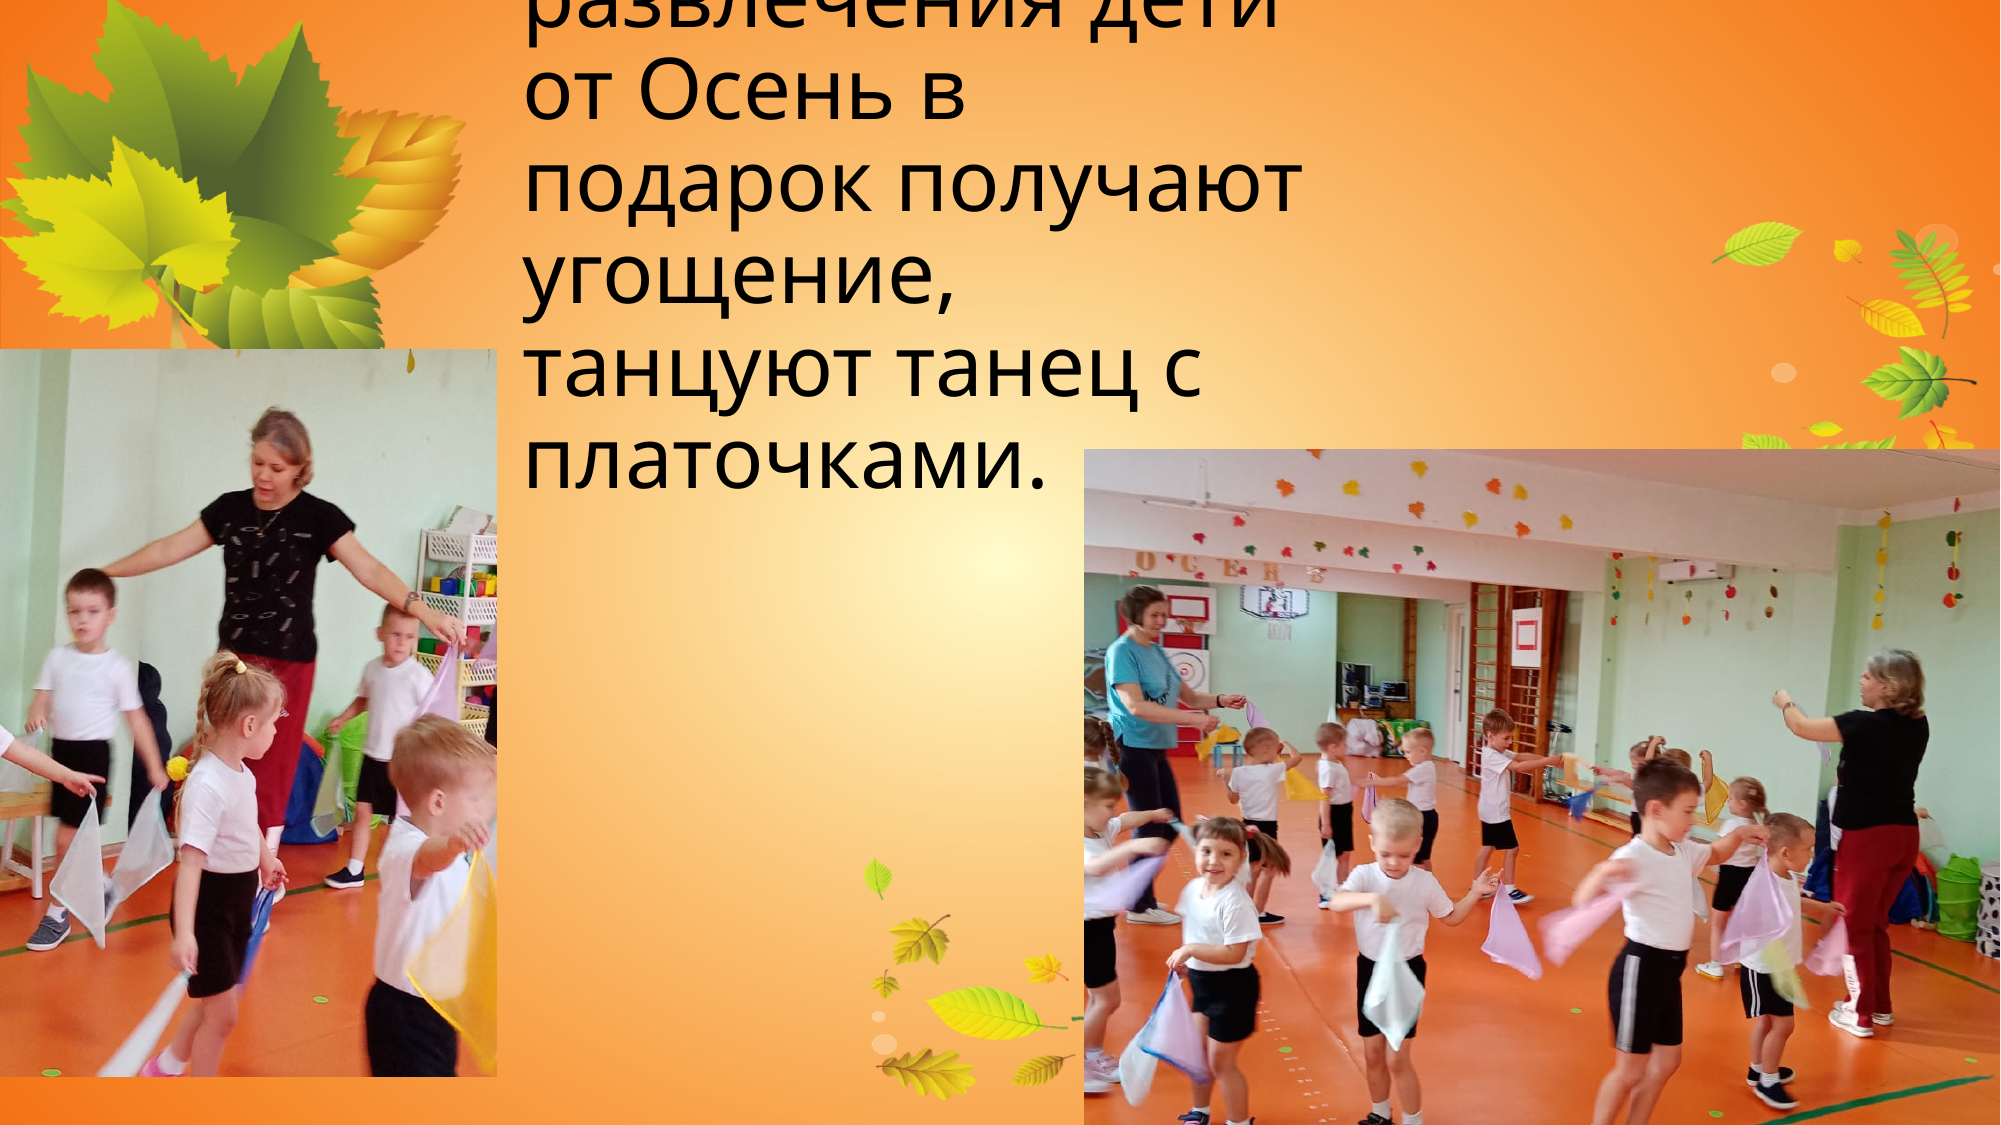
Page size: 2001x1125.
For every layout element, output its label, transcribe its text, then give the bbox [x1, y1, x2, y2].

title В завершении развлечения дети от Осень в подарок получают угощение, танцуют танец с платочками. [507, 0, 1324, 1125]
picture [0, 0, 507, 1125]
picture [1084, 0, 2001, 1125]
